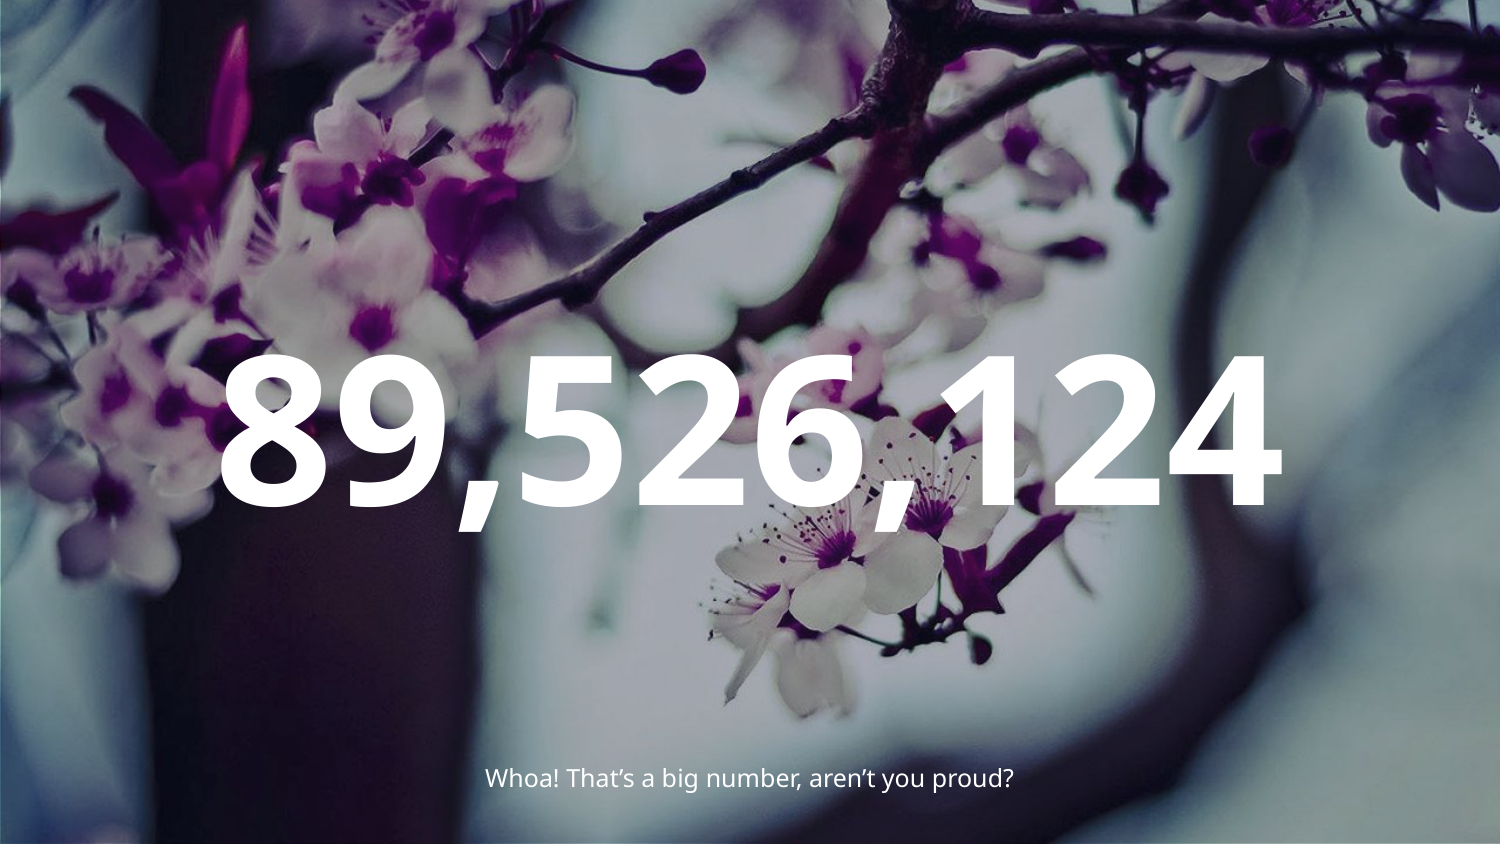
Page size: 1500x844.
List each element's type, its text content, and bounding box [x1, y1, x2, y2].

picture [0, 0, 1500, 844]
list Whoa! That’s a big number, aren’t you proud? [202, 611, 1298, 808]
title 89,526,124 [112, 326, 1388, 517]
